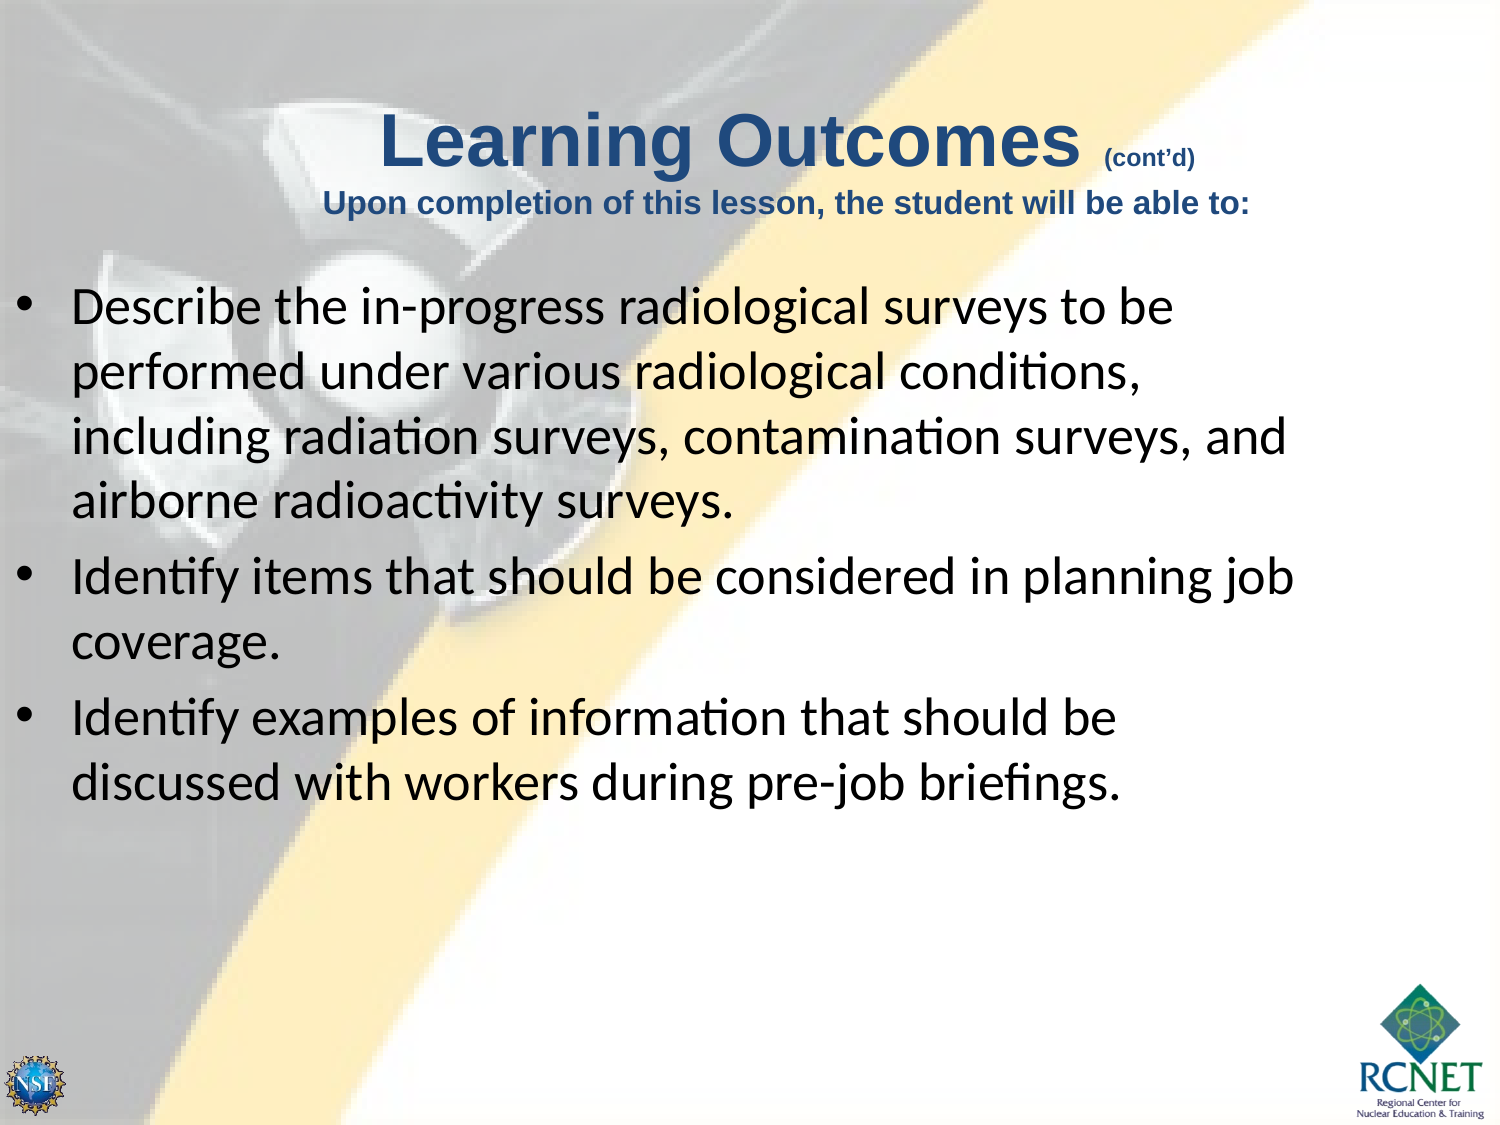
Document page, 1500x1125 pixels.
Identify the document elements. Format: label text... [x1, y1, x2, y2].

picture [1332, 977, 1500, 1125]
list Describe the in-progress radiological surveys to be performed under various radiological conditions, including radiation surveys, contamination surveys, and airborne radioactivity surveys. Identify items that should be considered in planning job coverage. Identify examples of information that should be discussed with workers during pre-job briefings. [0, 262, 1350, 1000]
text_box Learning Outcomes (cont’d) Upon completion of this lesson, the student will be able to: [200, 62, 1375, 250]
picture [0, 1056, 75, 1116]
